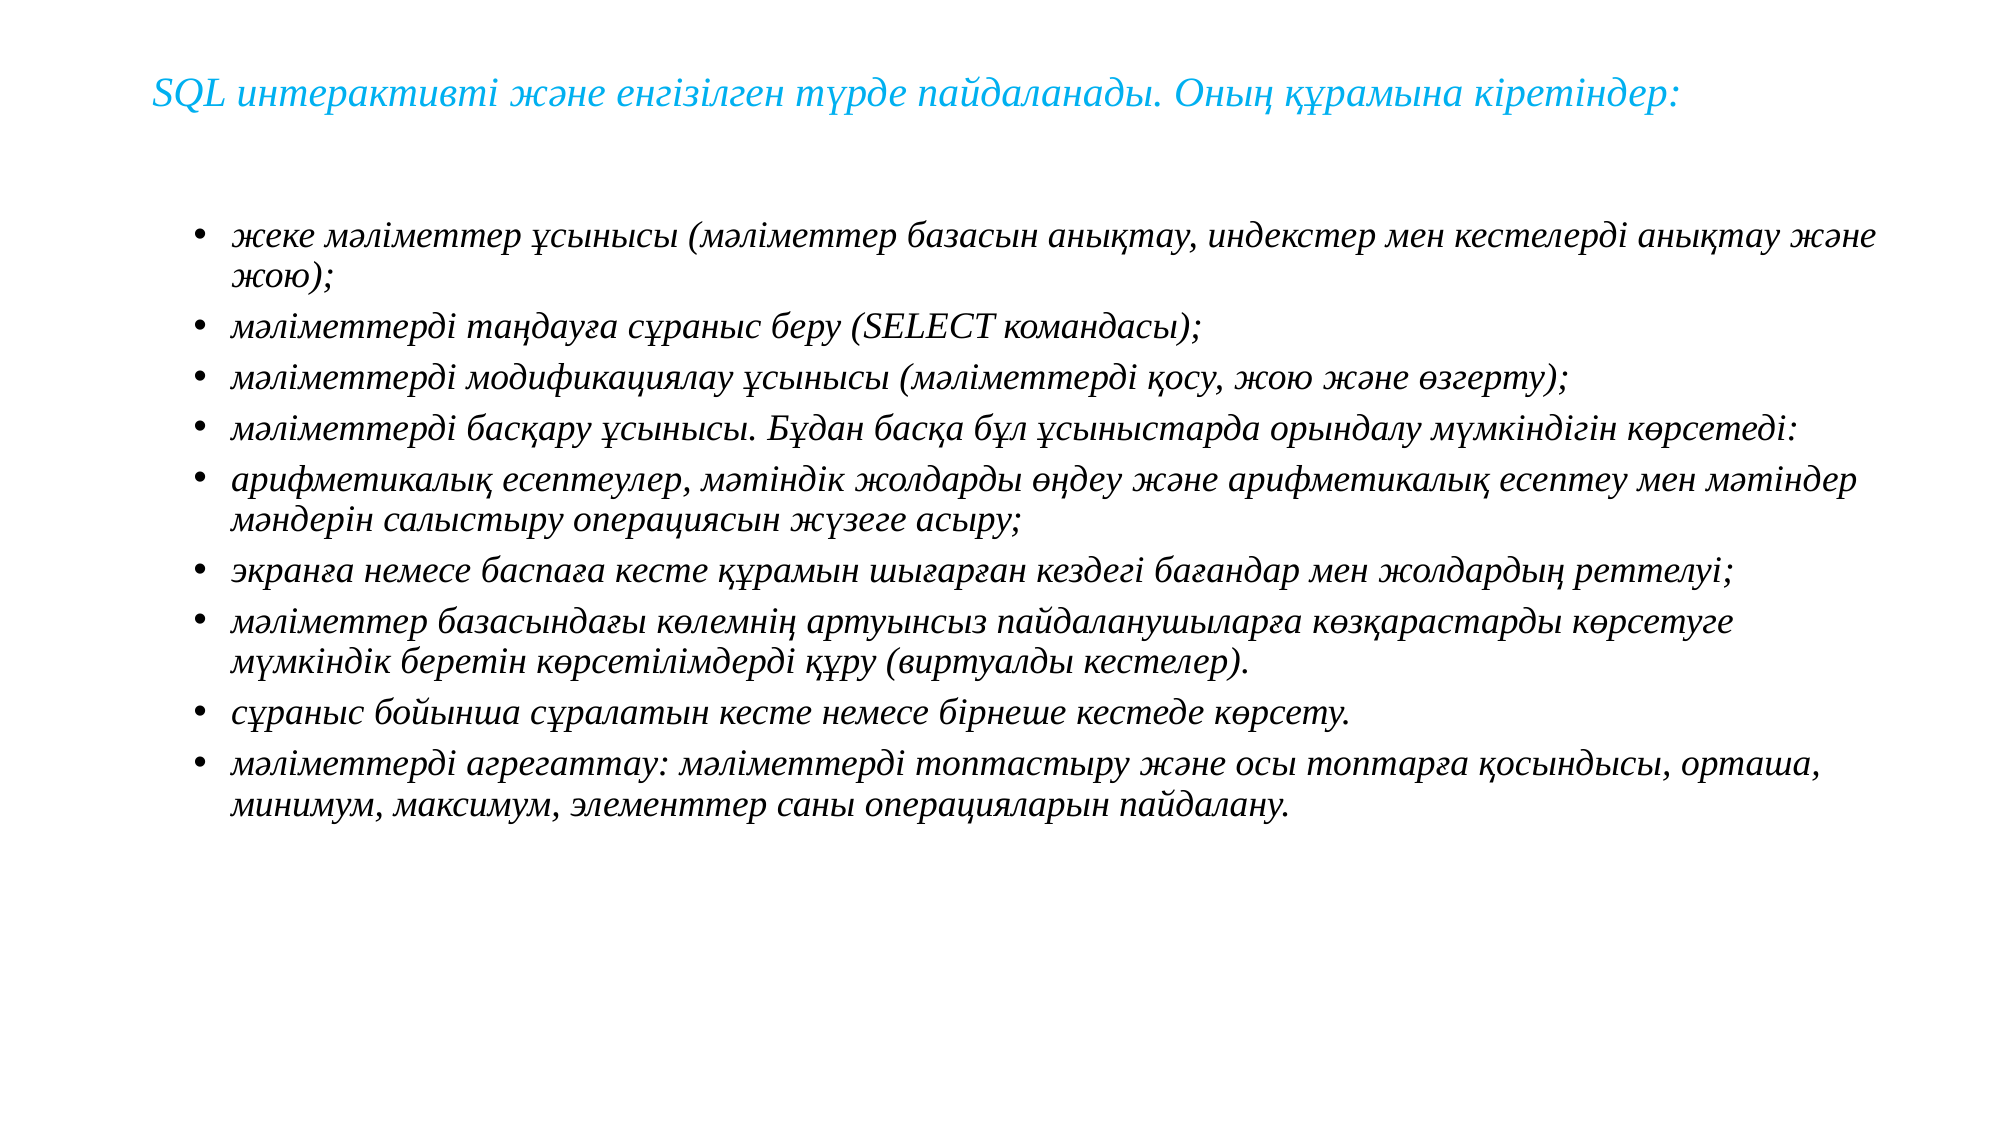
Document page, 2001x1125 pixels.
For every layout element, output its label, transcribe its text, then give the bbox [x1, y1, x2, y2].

title SQL интерактивті және енгізілген түрде пайдаланады. Оның құрамына кіретіндер: [137, 59, 1863, 177]
list жеке мәліметтер ұсынысы (мәліметтер базасын анықтау, индекстер мен кестелерді анықтау және жою); мәліметтерді таңдауға сұраныс беру (SELECT командасы); мәліметтерді модификациялау ұсынысы (мәліметтерді қосу, жою және өзгерту); мәліметтерді басқару ұсынысы. Бұдан басқа бұл ұсыныстарда орындалу мүмкіндігін көрсетеді: арифметикалық есептеулер, мәтіндік жолдарды өңдеу және арифметикалық есептеу мен мәтіндер мәндерін салыстыру операциясын жүзеге асыру; экранға немесе баспаға кесте құрамын шығарған кездегі бағандар мен жолдардың реттелуі; мәліметтер базасындағы көлемнің артуынсыз пайдаланушыларға көзқарастарды көрсетуге мүмкіндік беретін көрсетілімдерді құру (виртуалды кестелер). сұраныс бойынша сұралатын кесте немесе бірнеше кестеде көрсету. мәліметтерді агрегаттау: мәліметтерді топтастыру және осы топтарға қосындысы, орташа, минимум, максимум, элементтер саны операцияларын пайдалану. [103, 207, 1895, 997]
